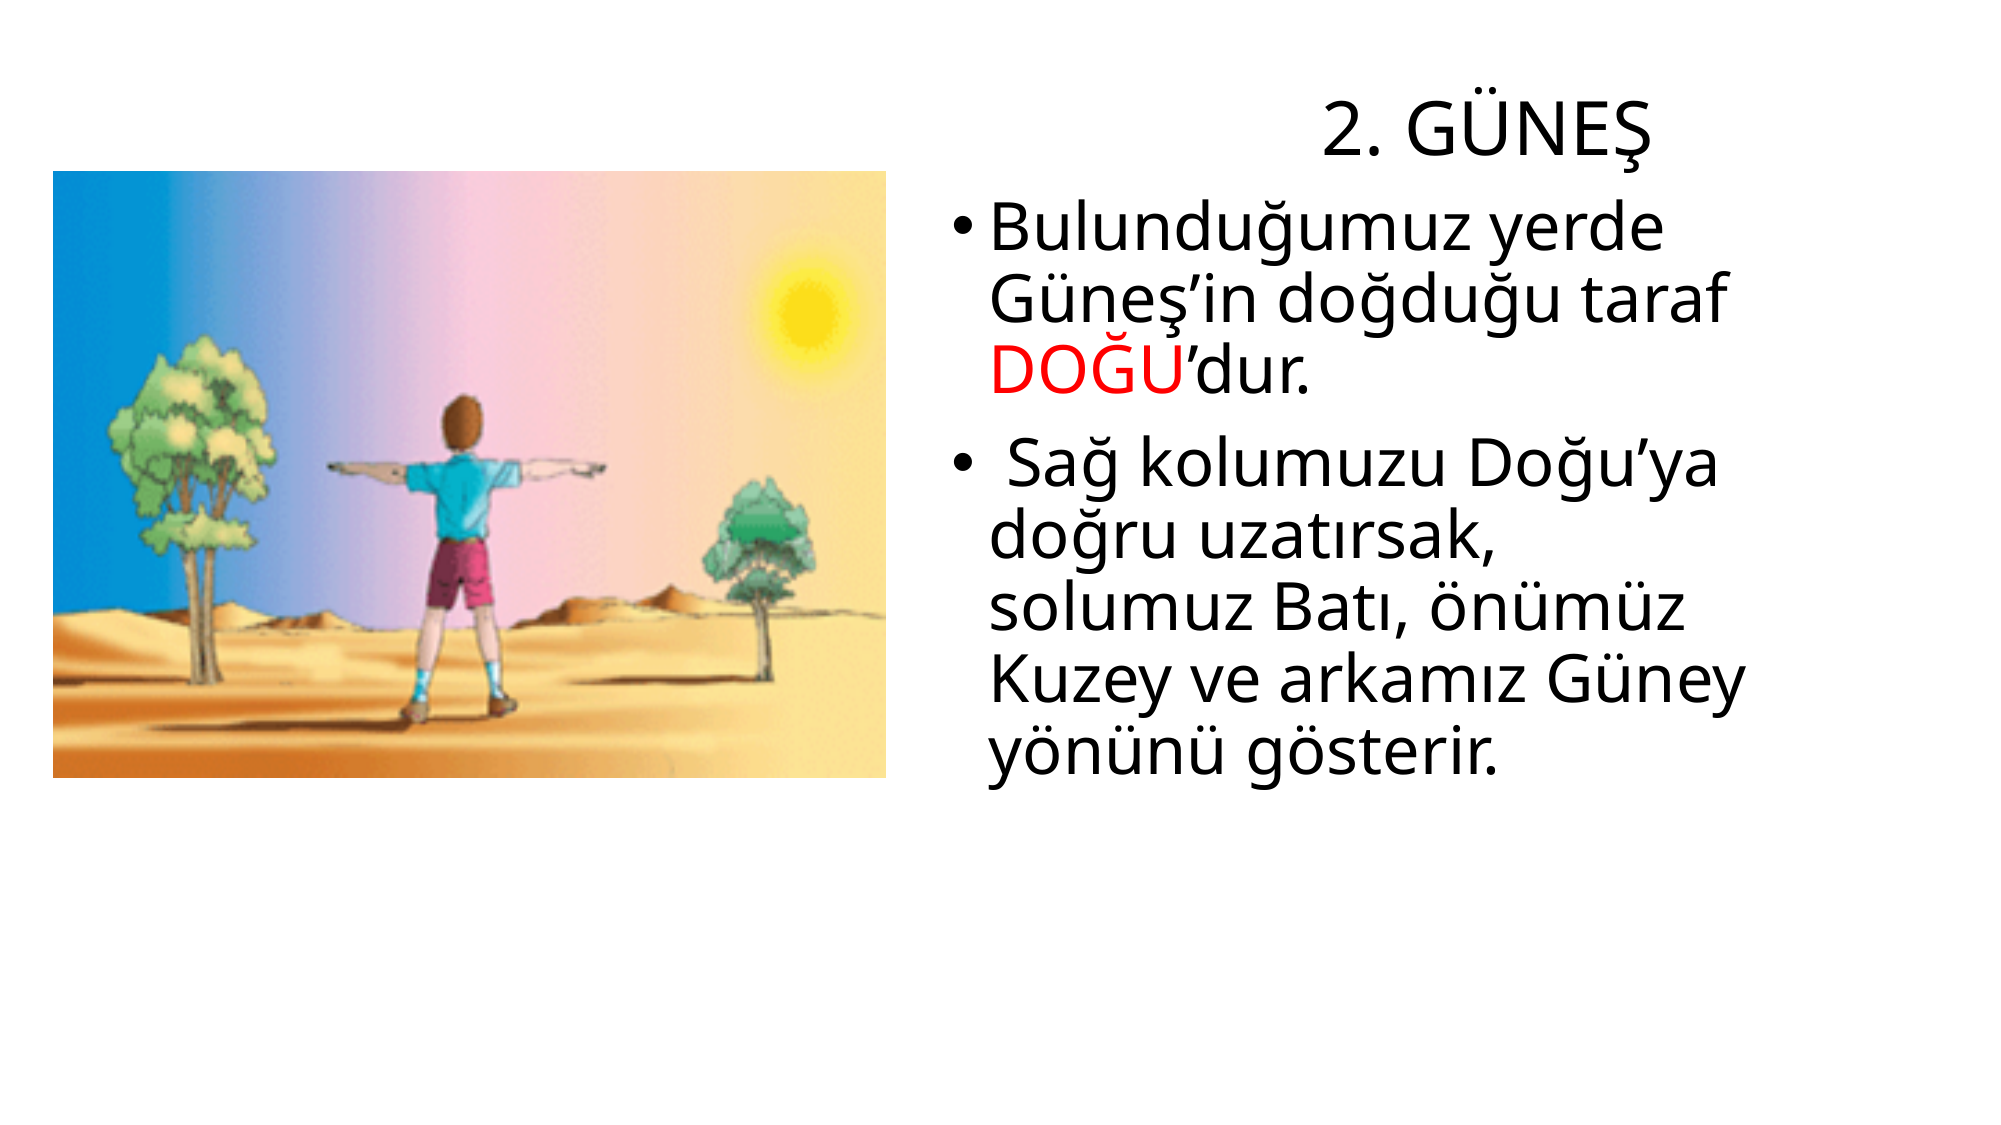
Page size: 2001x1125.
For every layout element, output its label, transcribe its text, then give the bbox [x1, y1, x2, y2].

list 2. GÜNEŞ Bulunduğumuz yerde Güneş’in doğduğu taraf DOĞU’dur. Sağ kolumuzu Doğu’ya doğru uzatırsak, solumuz Batı, önümüz Kuzey ve arkamız Güney yönünü gösterir. [936, 83, 1797, 1013]
picture [53, 171, 886, 778]
